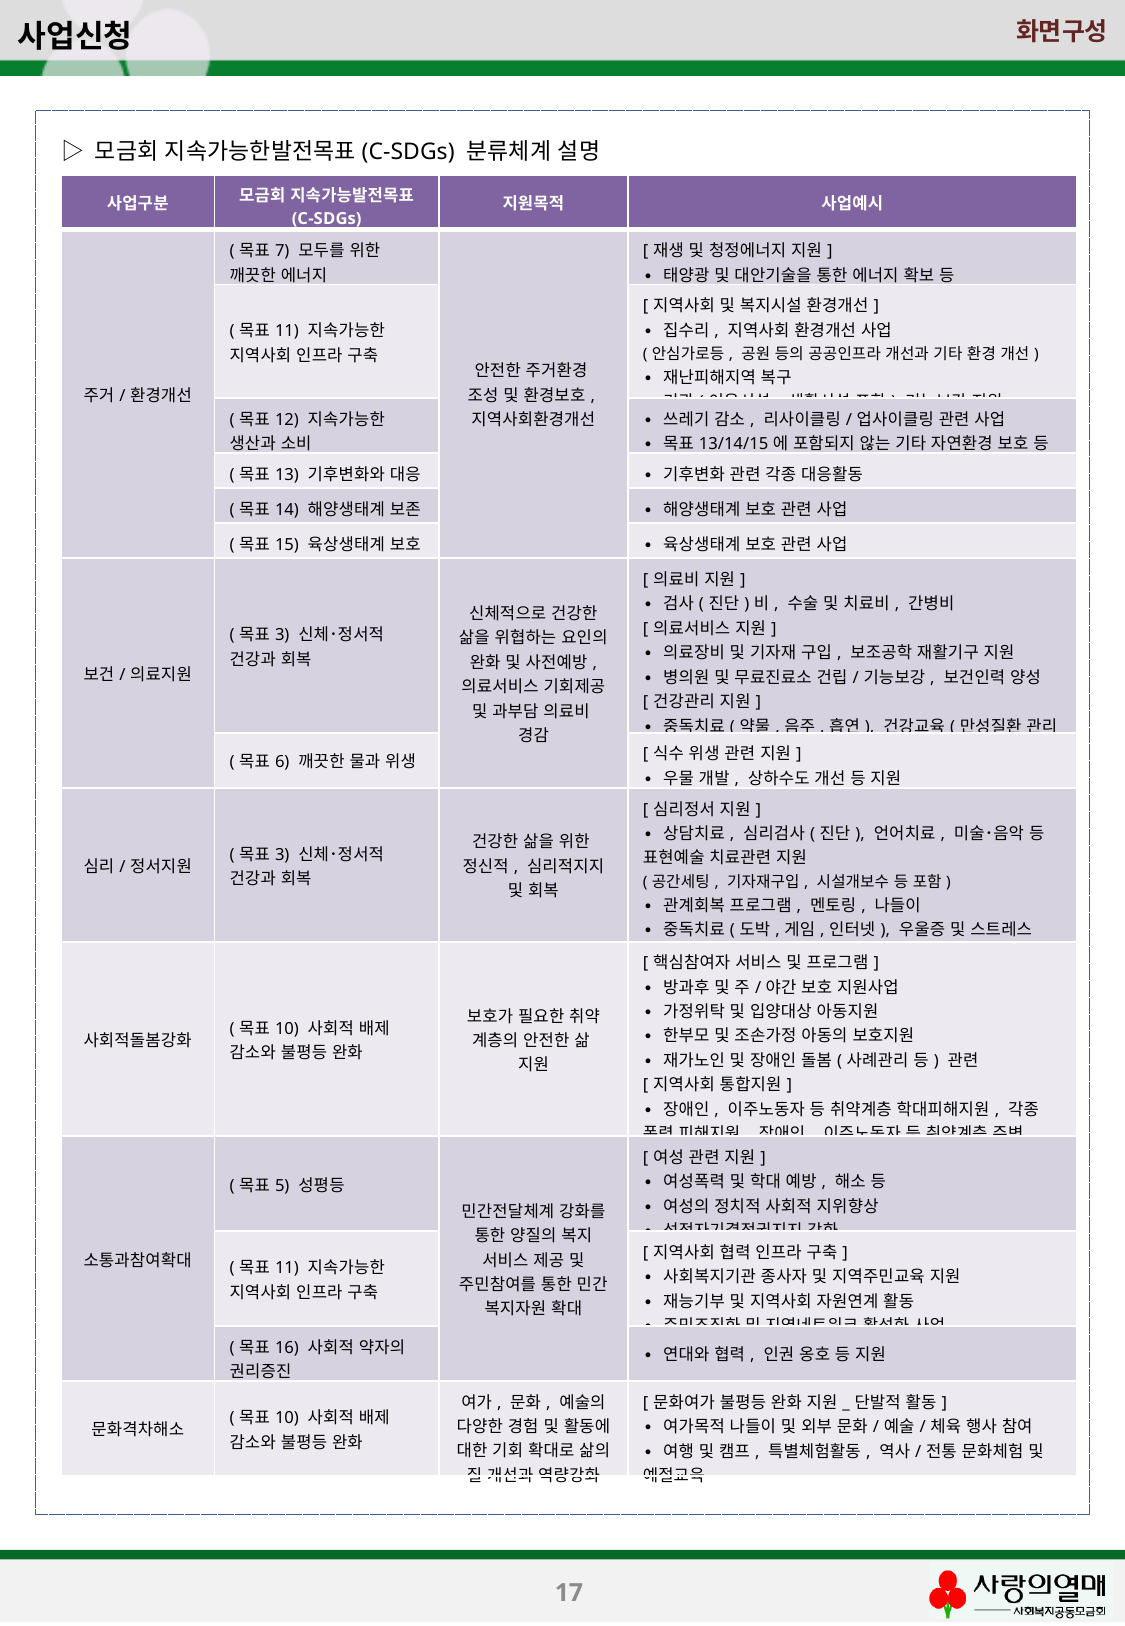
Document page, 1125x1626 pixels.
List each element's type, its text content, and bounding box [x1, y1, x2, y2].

table_cell (목표13) 기후변화와 대응 [215, 454, 438, 487]
text_box ▷ 모금회 지속가능한발전목표(C-SDGs) 분류체계 설명 [45, 115, 1083, 173]
slide_number 17 [509, 1567, 628, 1619]
table_cell ∙ 육상생태계 보호 관련 사업 [629, 524, 1076, 557]
table_cell (목표5) 성평등 [215, 1137, 438, 1230]
table_cell [재생 및 청정에너지 지원] ∙ 태양광 및 대안기술을 통한 에너지 확보 등 [629, 232, 1076, 284]
table_cell (목표6) 깨끗한 물과 위생 [215, 734, 438, 787]
table_cell 보호가 필요한 취약 계층의 안전한 삶 지원 [440, 943, 627, 1135]
table_cell [심리정서 지원] ∙ 상담치료, 심리검사(진단), 언어치료, 미술･음악 등 표현예술 치료관련 지원 (공간세팅, 기자재구입, 시설개보수 등 포함) ∙ 관계회복 프로그램, 멘토링, 나들이 ∙ 중독치료(도박,게임,인터넷), 우울증 및 스트레스 (불안) 개선활동 [629, 789, 1076, 941]
table_header 지원목적 [440, 176, 627, 227]
table_cell 여가, 문화, 예술의 다양한 경험 및 활동에 대한 기회 확대로 삶의 질 개선과 역량강화 [440, 1382, 627, 1475]
table_cell ∙ 기후변화 관련 각종 대응활동 [629, 454, 1076, 487]
table_cell [의료비 지원] ∙ 검사(진단)비, 수술 및 치료비, 간병비 [의료서비스 지원] ∙ 의료장비 및 기자재 구입, 보조공학 재활기구 지원 ∙ 병의원 및 무료진료소 건립/기능보강, 보건인력 양성 [건강관리 지원] ∙ 중독치료(약물,음주,흡연), 건강교육(만성질환 관리 등), 재활 및 운동 프로그램 [629, 559, 1076, 732]
picture [929, 1561, 1113, 1619]
table_cell (목표10) 사회적 배제 감소와 불평등 완화 [215, 1382, 438, 1475]
table_cell [여성 관련 지원] ∙ 여성폭력 및 학대 예방, 해소 등 ∙ 여성의 정치적 사회적 지위향상 ∙ 성적자기결정권지지 강화 [629, 1137, 1076, 1230]
table_cell (목표14) 해양생태계 보존 [215, 489, 438, 522]
table_cell [지역사회 및 복지시설 환경개선] ∙ 집수리, 지역사회 환경개선 사업 (안심가로등, 공원 등의 공공인프라 개선과 기타 환경 개선) ∙ 재난피해지역 복구 ∙ 기관(이용시설, 생활시설 포함) 기능보강 지원 [629, 285, 1076, 397]
table_cell [식수 위생 관련 지원] ∙ 우물 개발, 상하수도 개선 등 지원 [629, 734, 1076, 787]
table_cell (목표3) 신체･정서적 건강과 회복 [215, 789, 438, 941]
table_cell 심리/정서지원 [62, 789, 214, 941]
table_header 사업예시 [629, 176, 1076, 227]
table_cell (목표12) 지속가능한 생산과 소비 [215, 399, 438, 452]
table_cell (목표7) 모두를 위한 깨끗한 에너지 [215, 232, 438, 284]
table_cell ∙ 연대와 협력, 인권 옹호 등 지원 [629, 1327, 1076, 1380]
table_cell 민간전달체계 강화를 통한 양질의 복지 서비스 제공 및 주민참여를 통한 민간 복지자원 확대 [440, 1137, 627, 1380]
table_header 사업구분 [62, 176, 214, 227]
table_cell 소통과참여확대 [62, 1137, 214, 1380]
table_cell 신체적으로 건강한 삶을 위협하는 요인의 완화 및 사전예방, 의료서비스 기회제공 및 과부담 의료비 경감 [440, 559, 627, 787]
table_cell [핵심참여자 서비스 및 프로그램] ∙ 방과후 및 주/야간 보호 지원사업 ∙ 가정위탁 및 입양대상 아동지원 ∙ 한부모 및 조손가정 아동의 보호지원 ∙ 재가노인 및 장애인 돌봄(사례관리 등) 관련 [지역사회 통합지원] ∙ 장애인, 이주노동자 등 취약계층 학대피해지원, 각종 폭력 피해지원, 장애인, 이주노동자 등 취약계층 주변 지지체계 형성 및 차별 해소를 위한 인식개선 활동 [629, 943, 1076, 1135]
table_cell 사회적돌봄강화 [62, 943, 214, 1135]
table_cell [문화여가 불평등 완화 지원_단발적 활동] ∙ 여가목적 나들이 및 외부 문화/예술/체육 행사 참여 ∙ 여행 및 캠프, 특별체험활동, 역사/전통 문화체험 및 예절교육 [629, 1382, 1076, 1475]
table_cell 건강한 삶을 위한 정신적, 심리적지지 및 회복 [440, 789, 627, 941]
table_cell 보건/의료지원 [62, 559, 214, 787]
table_cell (목표3) 신체･정서적 건강과 회복 [215, 559, 438, 732]
table_cell (목표16) 사회적 약자의 권리증진 [215, 1327, 438, 1380]
table_cell (목표11) 지속가능한 지역사회 인프라 구축 [215, 285, 438, 397]
table_cell (목표15) 육상생태계 보호 [215, 524, 438, 557]
table_header 모금회 지속가능발전목표 (C-SDGs) [215, 176, 438, 227]
table_cell ∙ 쓰레기 감소, 리사이클링/업사이클링 관련 사업 ∙ 목표13/14/15에 포함되지 않는 기타 자연환경 보호 등 [629, 399, 1076, 452]
table_cell 문화격차해소 [62, 1382, 214, 1475]
table_cell 주거/환경개선 [62, 232, 214, 557]
table_cell [지역사회 협력 인프라 구축] ∙ 사회복지기관 종사자 및 지역주민교육 지원 ∙ 재능기부 및 지역사회 자원연계 활동 ∙ 주민조직화 및 지역네트워크 활성화 사업 [629, 1232, 1076, 1325]
picture [0, 0, 1125, 76]
table_cell 안전한 주거환경 조성 및 환경보호, 지역사회환경개선 [440, 232, 627, 557]
title 사업신청 [1, 0, 727, 70]
table_cell ∙ 해양생태계 보호 관련 사업 [629, 489, 1076, 522]
table_cell (목표11) 지속가능한 지역사회 인프라 구축 [215, 1232, 438, 1325]
table_cell (목표10) 사회적 배제 감소와 불평등 완화 [215, 943, 438, 1135]
